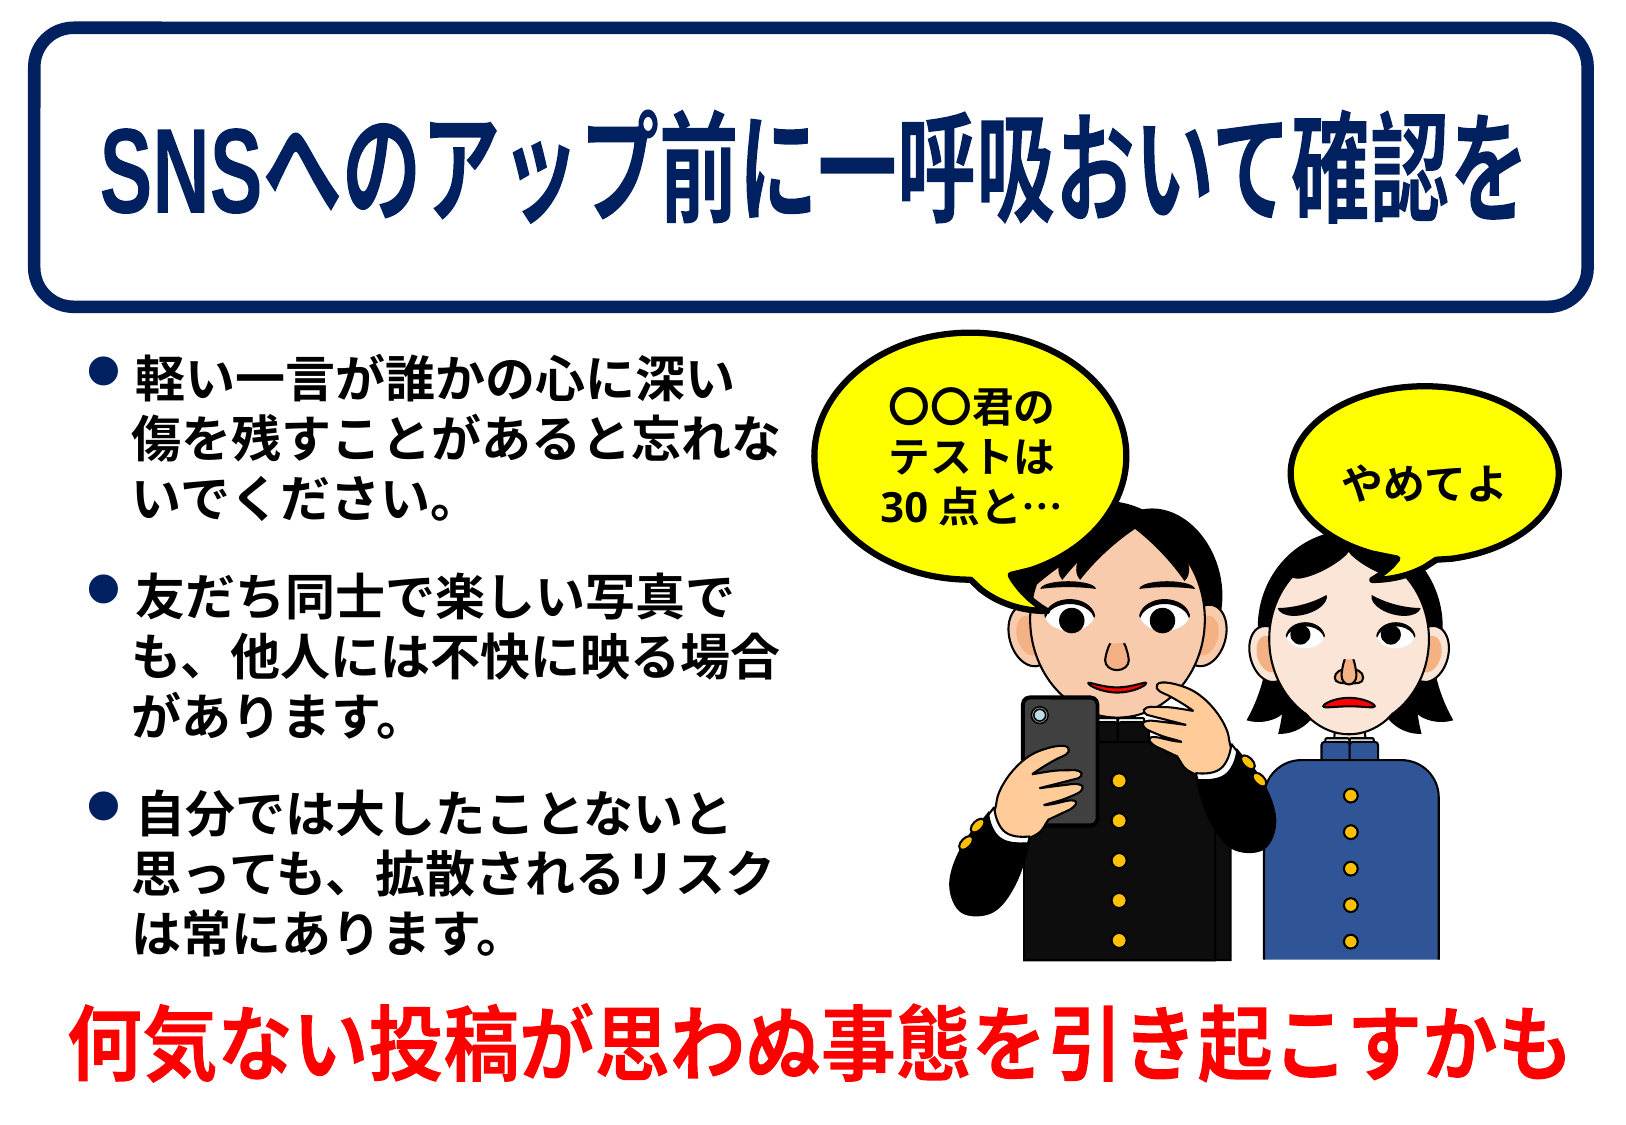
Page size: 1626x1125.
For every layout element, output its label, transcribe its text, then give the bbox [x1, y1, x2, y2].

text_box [988, 696, 1099, 850]
text_box 〇〇君の テストは 30点と… [852, 372, 1092, 538]
text_box [959, 836, 973, 850]
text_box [1142, 682, 1276, 853]
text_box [1247, 531, 1452, 961]
text_box [1288, 384, 1561, 561]
text_box [812, 330, 1088, 605]
text_box [1092, 375, 1129, 500]
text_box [1009, 501, 1226, 961]
text_box 軽い一言が誰かの心に深い傷を残すことがあると忘れないでください。 友だち同士で楽しい写真でも、他人には不快に映る場合があります。 自分では大したことないと思っても、拡散されるリスクは常にあります。 [70, 340, 799, 971]
text_box [32, 25, 1590, 309]
text_box やめてよ [1305, 450, 1545, 516]
text_box [970, 818, 983, 833]
text_box [950, 828, 1003, 916]
